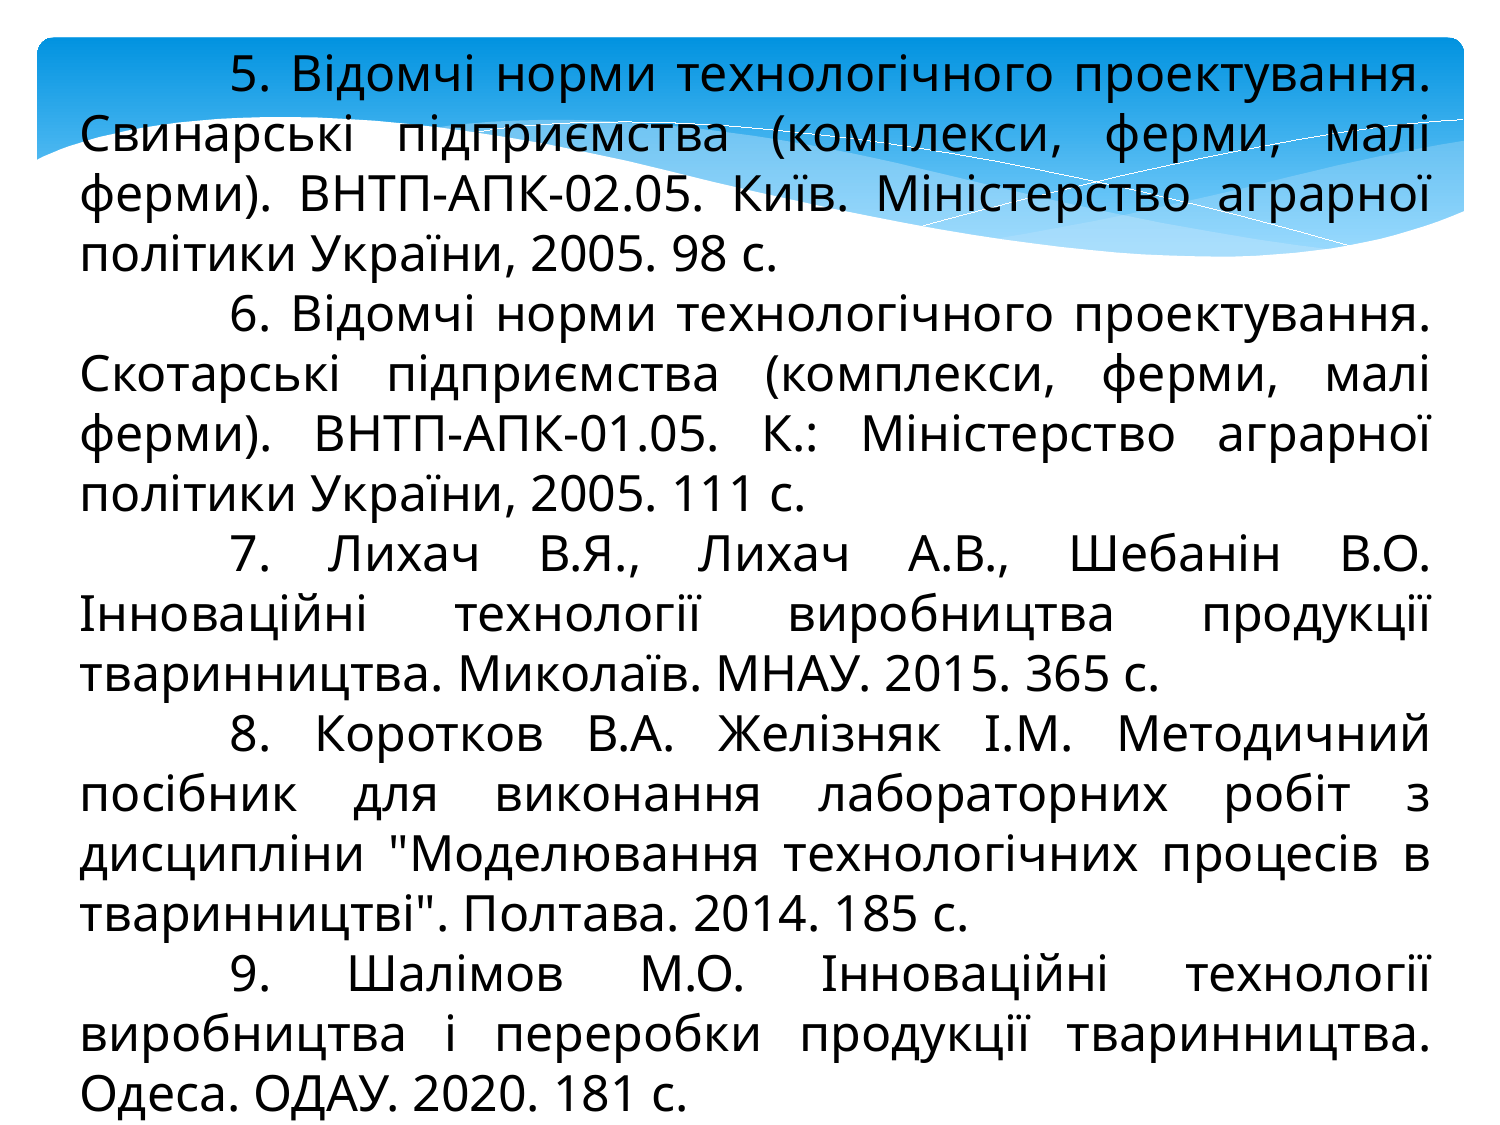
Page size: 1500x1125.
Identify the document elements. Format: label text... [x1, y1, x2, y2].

text_box 5. Відомчі норми технологічного проектування. Свинарські підприємства (комплекси, ферми, малі ферми). ВНТП-АПК-02.05. Київ. Міністерство аграрної політики України, 2005. 98 с. 6. Відомчі норми технологічного проектування. Скотарські підприємства (комплекси, ферми, малі ферми). ВНТП-АПК-01.05. К.: Міністерство аграрної політики України, 2005. 111 с. 7. Лихач В.Я., Лихач А.В., Шебанін В.О. Інноваційні технології виробництва продукції тваринництва. Миколаїв. МНАУ. 2015. 365 с. 8. Коротков В.А. Желізняк І.М. Методичний посібник для виконання лабораторних робіт з дисципліни "Моделювання технологічних процесів в тваринництві". Полтава. 2014. 185 с. 9. Шалімов М.О. Інноваційні технології виробництва і переробки продукції тваринництва. Одеса. ОДАУ. 2020. 181 с. [64, 34, 1447, 1125]
